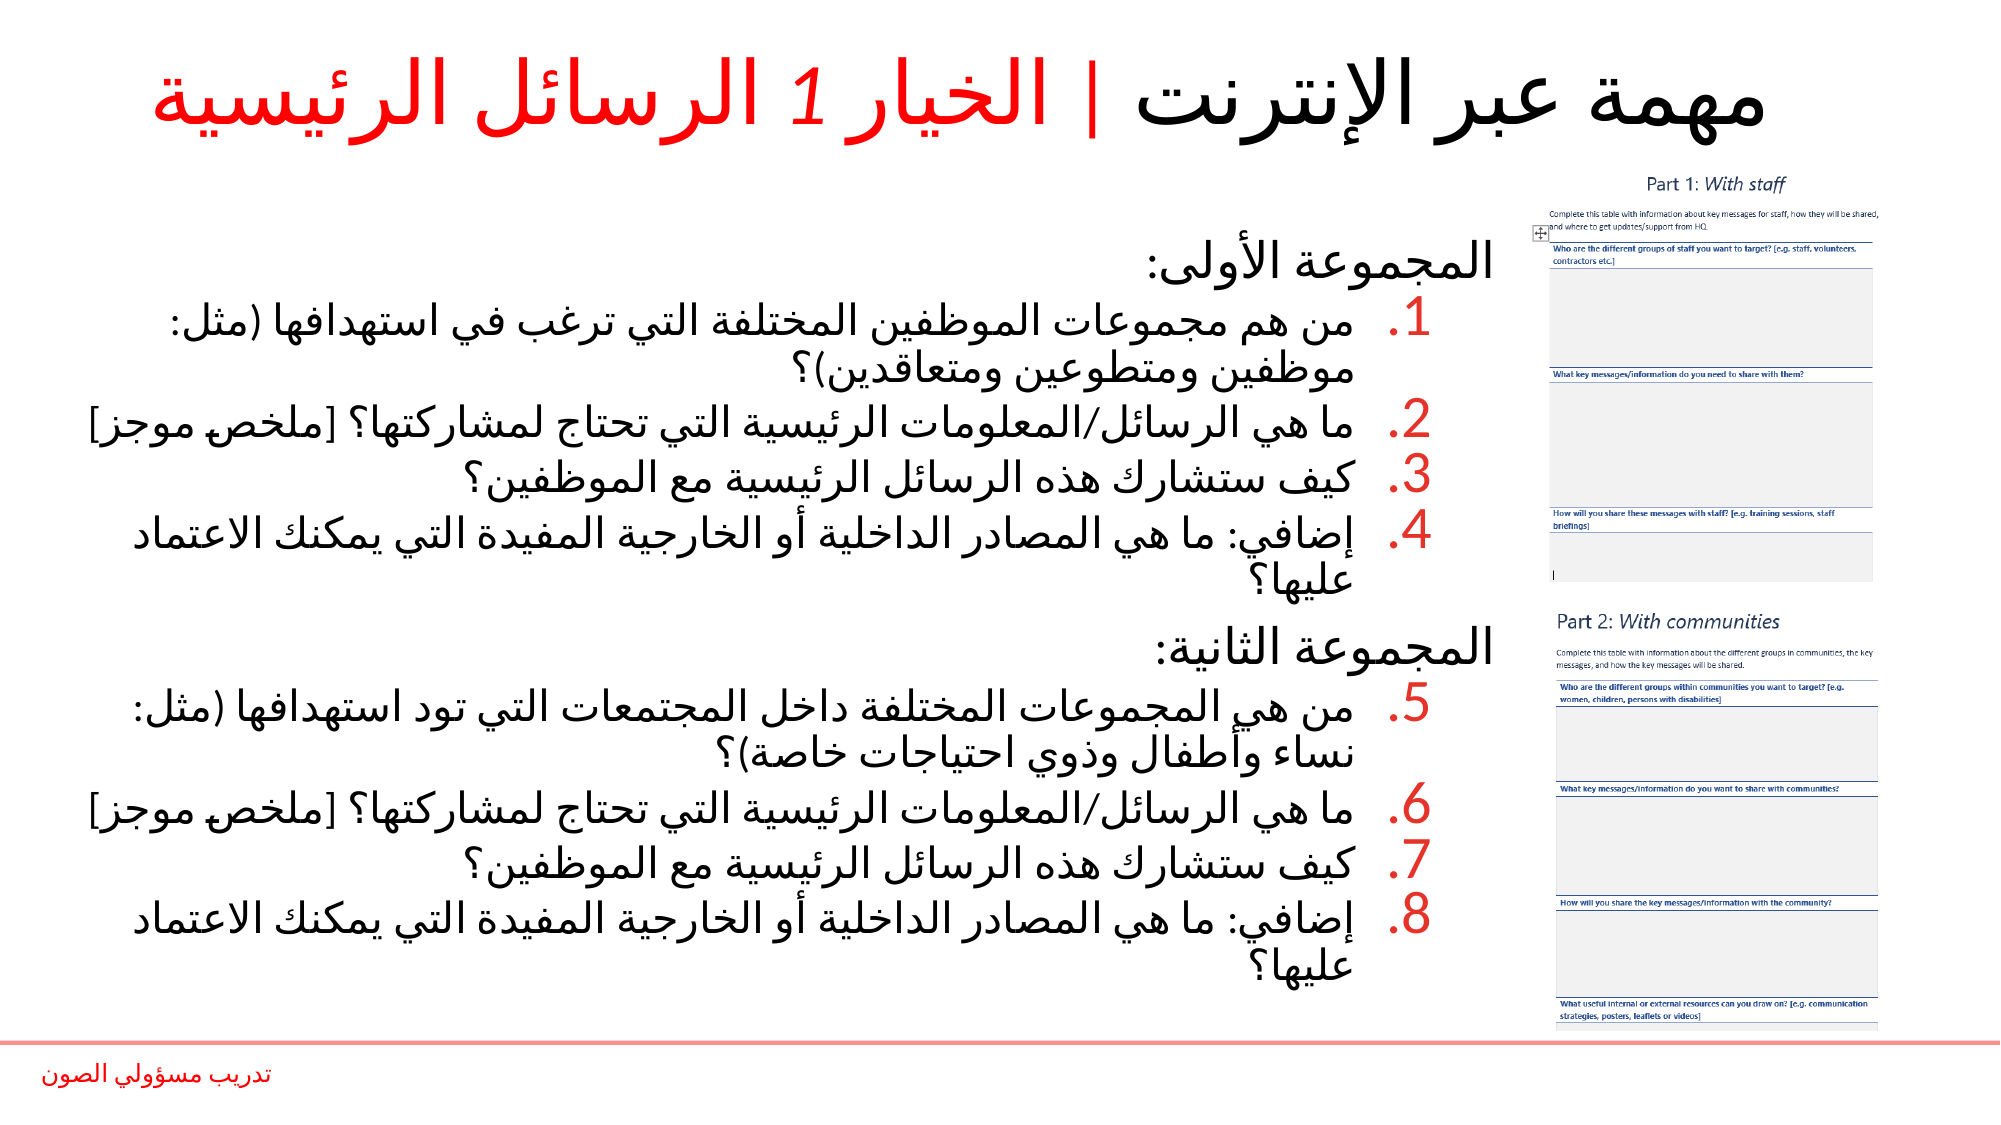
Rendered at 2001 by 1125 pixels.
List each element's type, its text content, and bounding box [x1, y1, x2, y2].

title مهمة عبر الإنترنت | الخيار 1 الرسائل الرئيسية [61, 40, 1787, 228]
picture [1543, 593, 1888, 1031]
picture [1510, 170, 1906, 582]
footer تدريب مسؤولي الصون [0, 1052, 494, 1103]
list المجموعة الأولى: من هم مجموعات الموظفين المختلفة التي ترغب في استهدافها (مثل: موظفين ومتطوعين ومتعاقدين)؟ ما هي الرسائل/المعلومات الرئيسية التي تحتاج لمشاركتها؟ [ملخص موجز] كيف ستشارك هذه الرسائل الرئيسية مع الموظفين؟ إضافي: ما هي المصادر الداخلية أو الخارجية المفيدة التي يمكنك الاعتماد عليها؟ المجموعة الثانية: من هي المجموعات المختلفة داخل المجتمعات التي تود استهدافها (مثل: نساء وأطفال وذوي احتياجات خاصة)؟ ما هي الرسائل/المعلومات الرئيسية التي تحتاج لمشاركتها؟ [ملخص موجز] كيف ستشارك هذه الرسائل الرئيسية مع الموظفين؟ إضافي: ما هي المصادر الداخلية أو الخارجية المفيدة التي يمكنك الاعتماد عليها؟ [61, 228, 1511, 1040]
